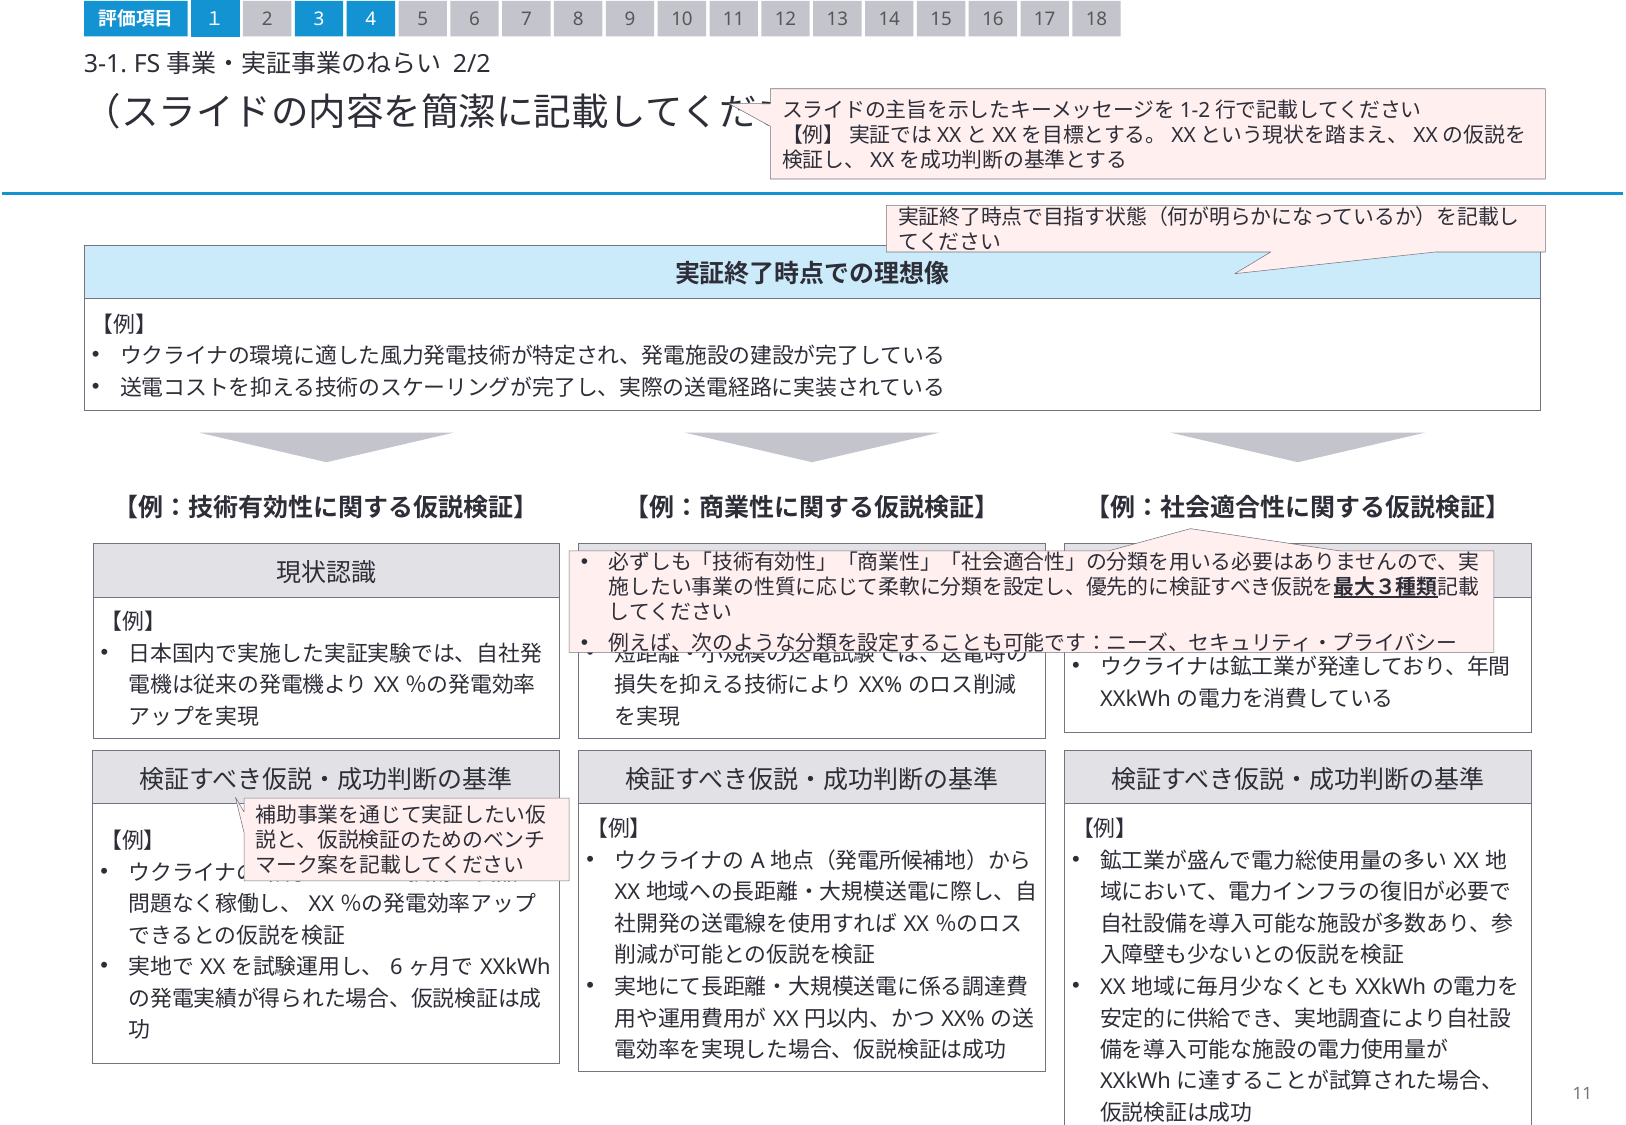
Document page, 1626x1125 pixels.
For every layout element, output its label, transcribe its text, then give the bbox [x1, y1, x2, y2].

text_box [1170, 431, 1426, 464]
text_box 実証終了時点で目指す状態（何が明らかになっているか）を記載してください [885, 204, 1547, 275]
text_box 必ずしも「技術有効性」「商業性」「社会適合性」の分類を用いる必要はありませんので、実施したい事業の性質に応じて柔軟に分類を設定し、優先的に検証すべき仮説を最大３種類記載してください 例えば、次のような分類を設定することも可能です：ニーズ、セキュリティ・プライバシー [568, 527, 1495, 654]
table_header 実証終了時点での理想像 [85, 246, 1540, 298]
text_box スライドの主旨を示したキーメッセージを1-2行で記載してください 【例】 実証ではXXとXXを目標とする。XXという現状を踏まえ、XXの仮説を検証し、XXを成功判断の基準とする [728, 87, 1547, 180]
table_header 検証すべき仮説・成功判断の基準 [1065, 751, 1531, 803]
text_box 【例：技術有効性に関する仮説検証】 [83, 484, 569, 526]
text_box [198, 431, 455, 464]
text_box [83, 0, 1122, 37]
list （スライドの内容を簡潔に記載してください） [84, 83, 1543, 183]
text_box [684, 431, 940, 464]
table_header 現状認識 [1065, 544, 1126, 549]
table_header 検証すべき仮説・成功判断の基準 [579, 751, 1045, 803]
table_cell 【例】 日本国内で実施した実証実験では、自社発電機は従来の発電機よりXX％の発電効率アップを実現 [94, 598, 559, 738]
list 3-1. FS事業・実証事業のねらい 2/2 [84, 40, 1543, 82]
table_header 検証すべき仮説・成功判断の基準 [93, 751, 559, 803]
table_cell 【例】 ウクライナの環境に適した風力発電技術が特定され、発電施設の建設が完了している 送電コストを抑える技術のスケーリングが完了し、実際の送電経路に実装されている [85, 299, 1540, 410]
table_header 現状認識 [94, 544, 559, 597]
text_box 【例：社会適合性に関する仮説検証】 [1055, 484, 1541, 526]
table_header 現状認識 [579, 544, 1045, 549]
table_cell 【例】 ウクライナは鉱工業が発達しており、年間XXkWhの電力を消費している [1065, 598, 1531, 732]
table_cell 【例】 ウクライナのA地点（発電所候補地）からXX地域への長距離・大規模送電に際し、自社開発の送電線を使用すればXX％のロス削減が可能との仮説を検証 実地にて長距離・大規模送電に係る調達費用や運用費用がXX円以内、かつXX%の送電効率を実現した場合、仮説検証は成功 [579, 804, 1045, 1071]
table_cell 【例】 短距離・小規模の送電試験では、送電時の損失を抑える技術によりXX%のロス削減を実現 [579, 654, 1045, 738]
table_header 現状認識 [1307, 544, 1531, 597]
text_box 【例：商業性に関する仮説検証】 [569, 484, 1055, 526]
text_box 補助事業を通じて実証したい仮説と、仮説検証のためのベンチマーク案を記載してください [234, 796, 571, 882]
table_cell 【例】 ウクライナの環境においても技術・製品が問題なく稼働し、XX％の発電効率アップできるとの仮説を検証 実地でXXを試験運用し、6ヶ月でXXkWhの発電実績が得られた場合、仮説検証は成功 [93, 804, 559, 1063]
table_cell 【例】 鉱工業が盛んで電力総使用量の多いXX地域において、電力インフラの復旧が必要で自社設備を導入可能な施設が多数あり、参入障壁も少ないとの仮説を検証 XX地域に毎月少なくともXXkWhの電力を安定的に供給でき、実地調査により自社設備を導入可能な施設の電力使用量がXXkWhに達することが試算された場合、仮説検証は成功 [1065, 804, 1531, 1125]
